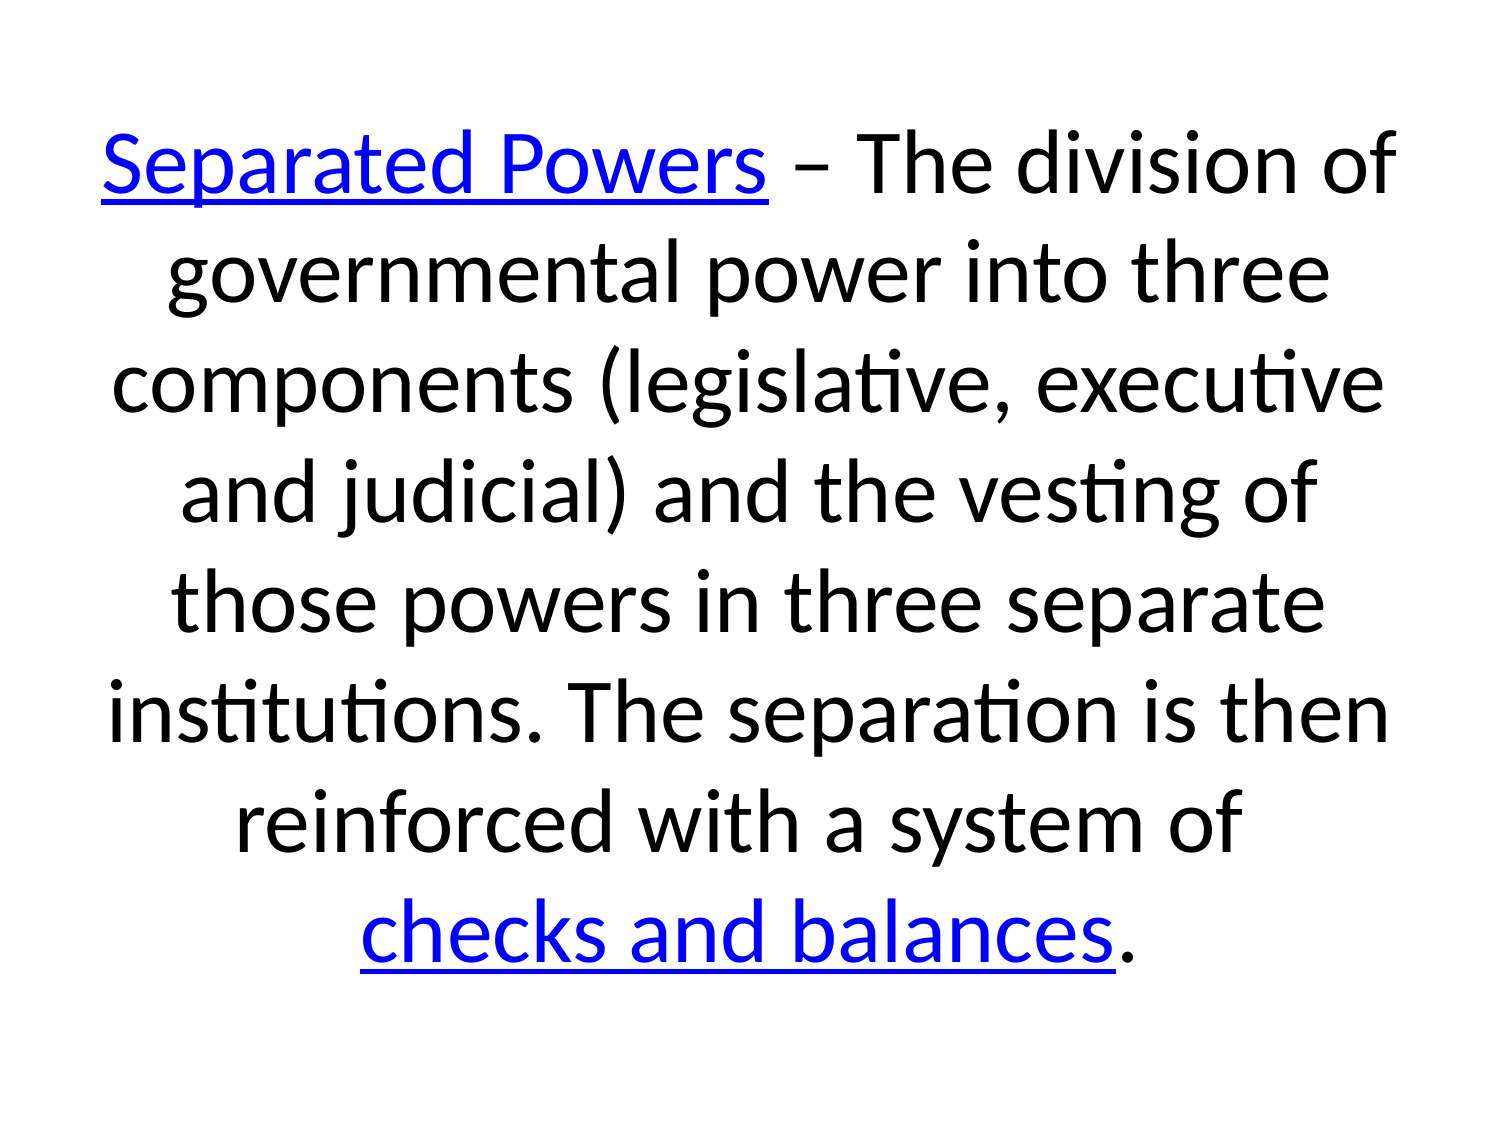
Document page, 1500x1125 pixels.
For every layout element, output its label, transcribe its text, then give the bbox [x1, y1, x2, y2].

title Separated Powers – The division of governmental power into three components (legislative, executive and judicial) and the vesting of those powers in three separate institutions. The separation is then reinforced with a system of checks and balances. [75, 45, 1425, 1038]
